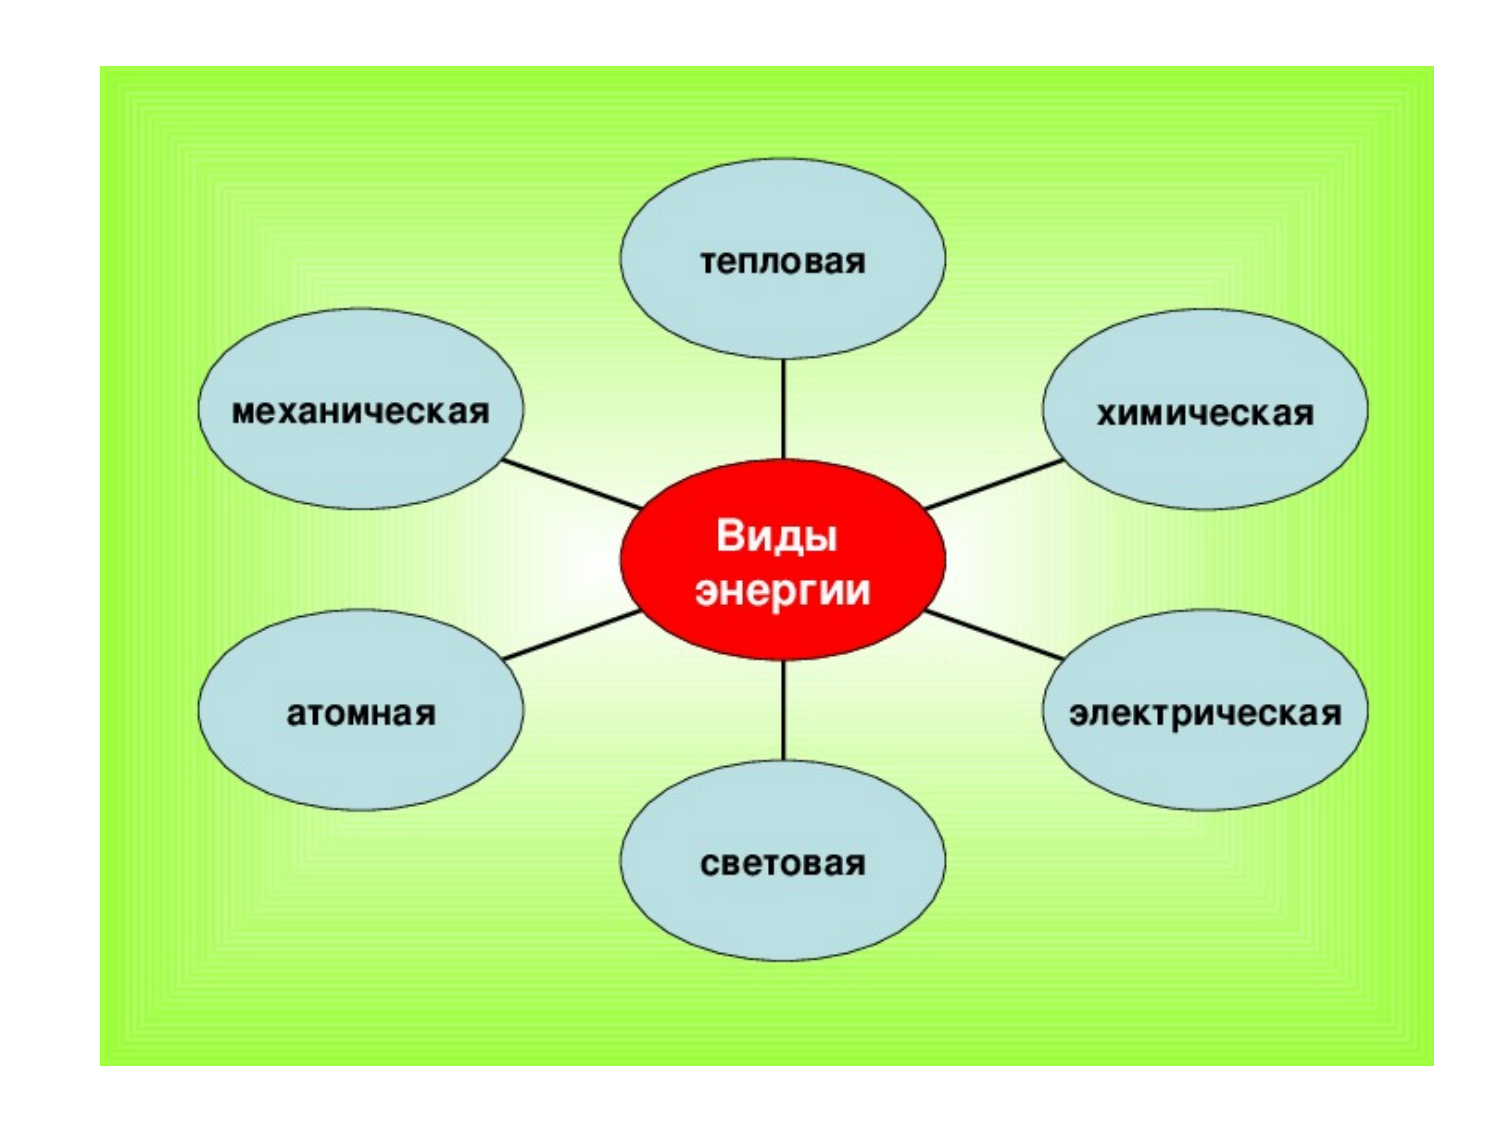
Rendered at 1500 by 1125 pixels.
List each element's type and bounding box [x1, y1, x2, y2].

picture [100, 66, 1434, 1067]
